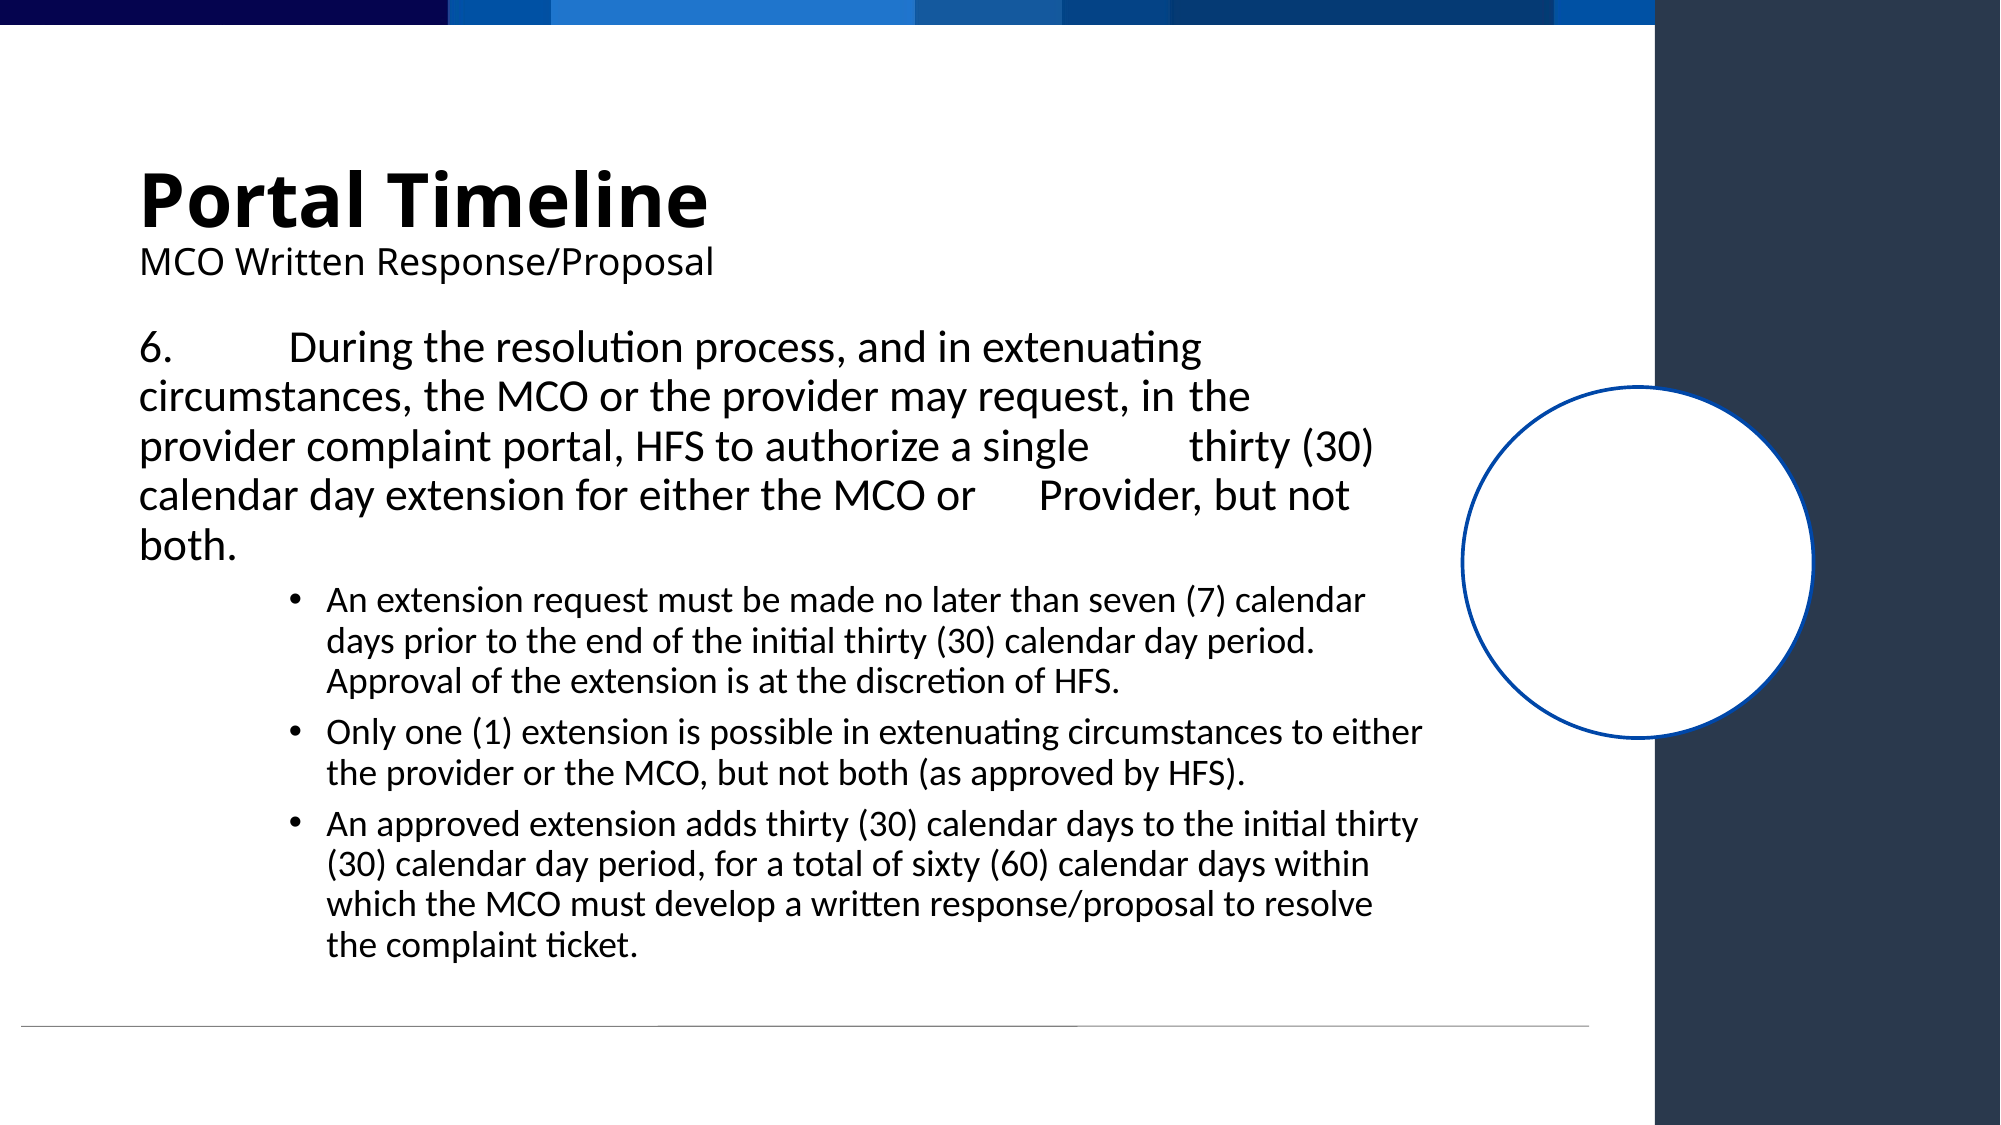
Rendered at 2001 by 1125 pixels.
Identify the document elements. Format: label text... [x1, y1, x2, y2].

list 6. During the resolution process, and in extenuating circumstances, the MCO or the provider may request, in the provider complaint portal, HFS to authorize a single thirty (30) calendar day extension for either the MCO or Provider, but not both. An extension request must be made no later than seven (7) calendar days prior to the end of the initial thirty (30) calendar day period. Approval of the extension is at the discretion of HFS. Only one (1) extension is possible in extenuating circumstances to either the provider or the MCO, but not both (as approved by HFS). An approved extension adds thirty (30) calendar days to the initial thirty (30) calendar day period, for a total of sixty (60) calendar days within which the MCO must develop a written response/proposal to resolve the complaint ticket. [123, 315, 1444, 985]
title Portal Timeline MCO Written Response/Proposal [123, 114, 1350, 315]
text_box [1654, 0, 2000, 1125]
text_box [1461, 385, 1815, 740]
text_box [0, 0, 1655, 25]
